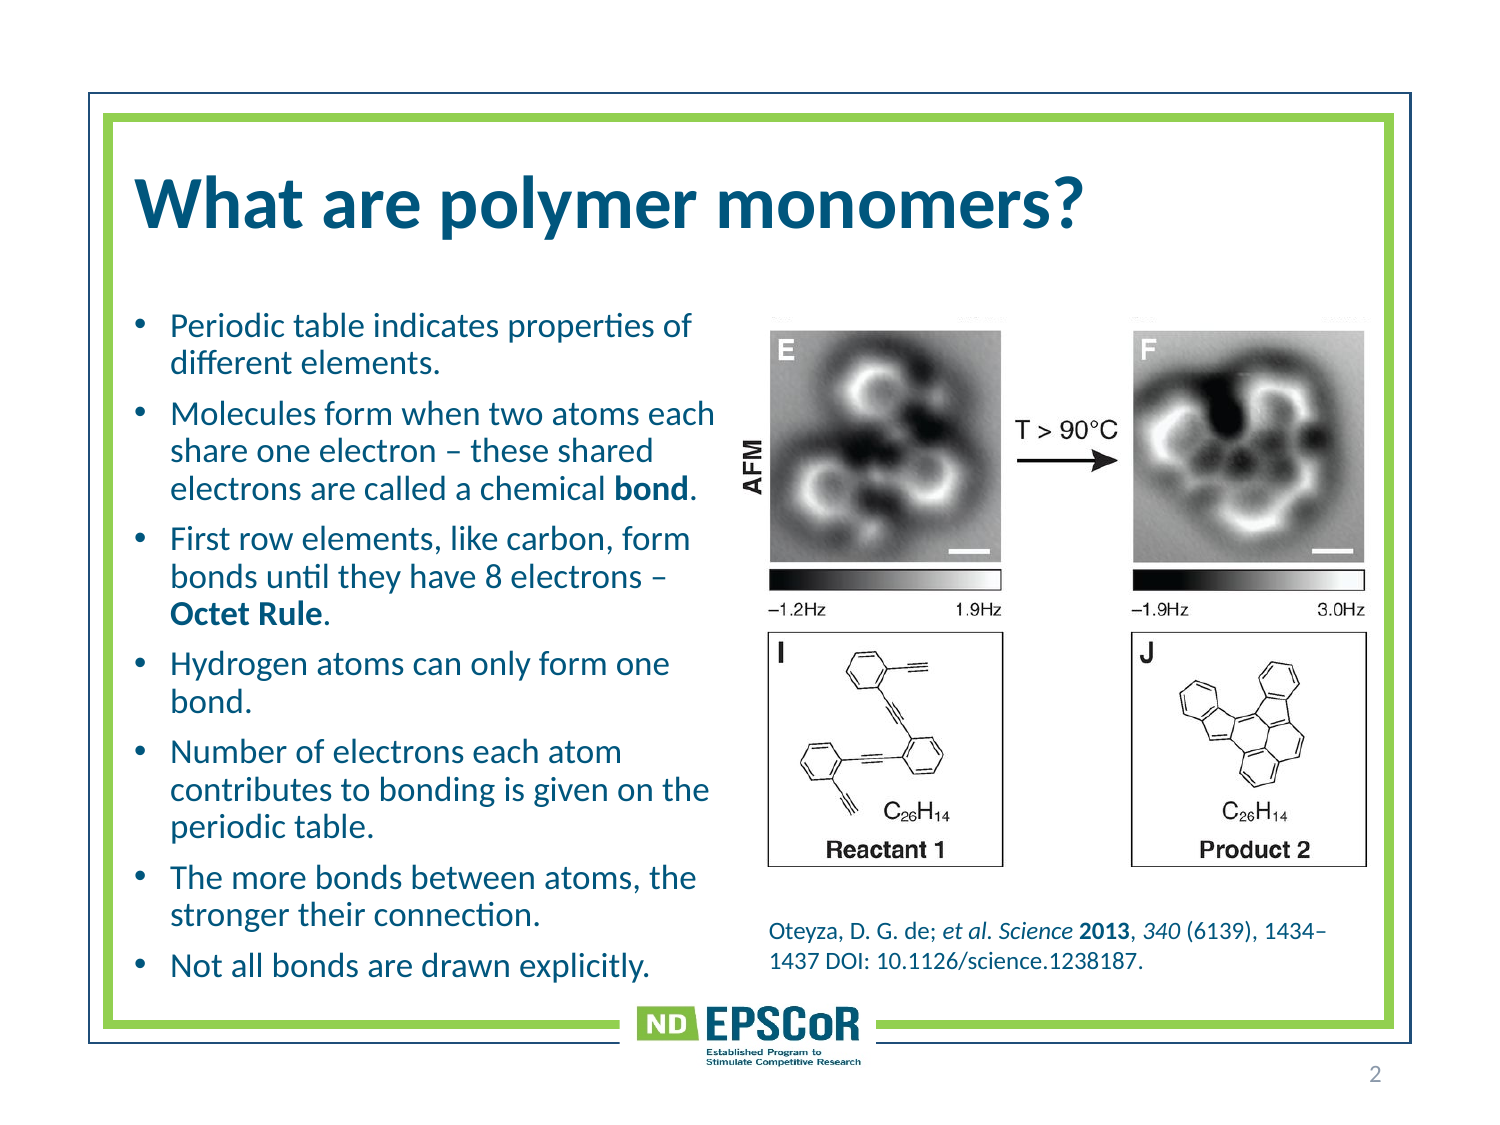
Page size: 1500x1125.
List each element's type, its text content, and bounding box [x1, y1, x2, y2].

text_box Oteyza, D. G. de; et al. Science 2013, 340 (6139), 1434–1437 DOI: 10.1126/science.1238187. [753, 907, 1365, 968]
picture [740, 1014, 747, 1023]
picture [742, 317, 1376, 867]
slide_number 2 [1059, 1042, 1397, 1103]
title What are polymer monomers? [119, 131, 1377, 278]
picture [619, 1003, 876, 1068]
list Periodic table indicates properties of different elements. Molecules form when two atoms each share one electron – these shared electrons are called a chemical bond. First row elements, like carbon, form bonds until they have 8 electrons – Octet Rule. Hydrogen atoms can only form one bond. Number of electrons each atom contributes to bonding is given on the periodic table. The more bonds between atoms, the stronger their connection. Not all bonds are drawn explicitly. [119, 299, 750, 1014]
